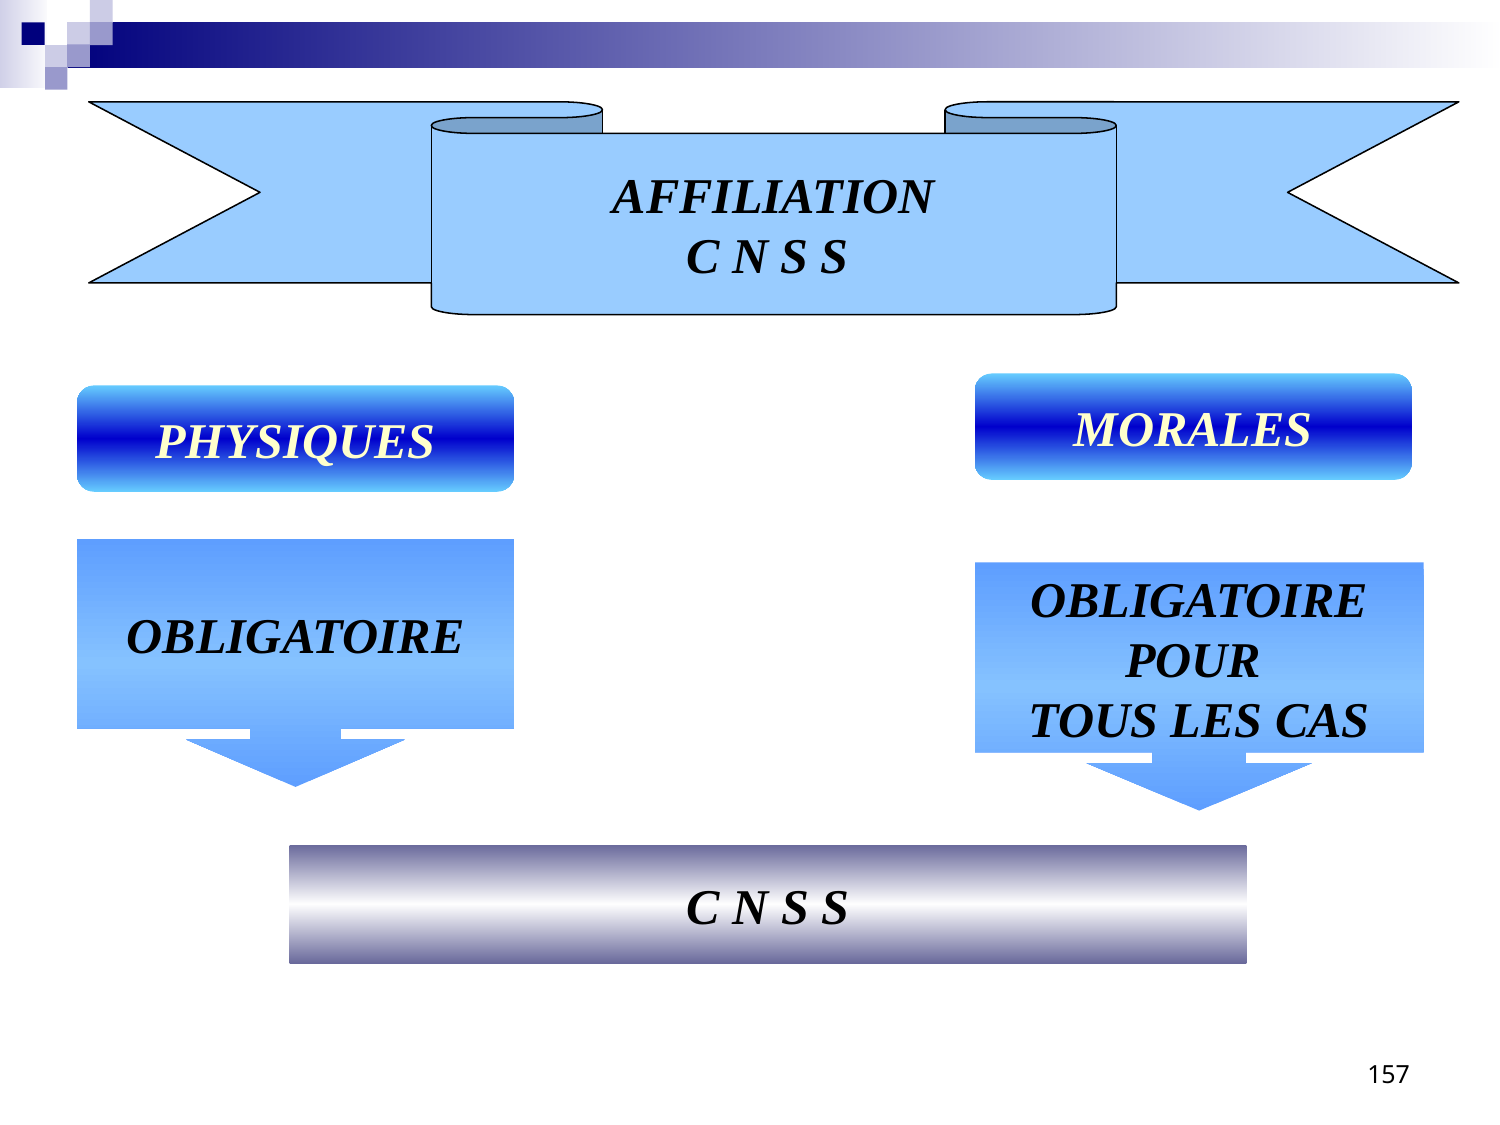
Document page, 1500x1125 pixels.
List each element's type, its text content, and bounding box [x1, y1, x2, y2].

text_box OBLIGATOIRE [77, 538, 515, 787]
slide_number 157 [1074, 1025, 1425, 1100]
text_box OBLIGATOIRE POUR TOUS LES CAS [974, 562, 1424, 811]
text_box MORALES [974, 373, 1412, 480]
text_box C N S S [289, 845, 1247, 964]
text_box AFFILIATION C N S S [88, 101, 1459, 315]
text_box PHYSIQUES [76, 385, 515, 492]
